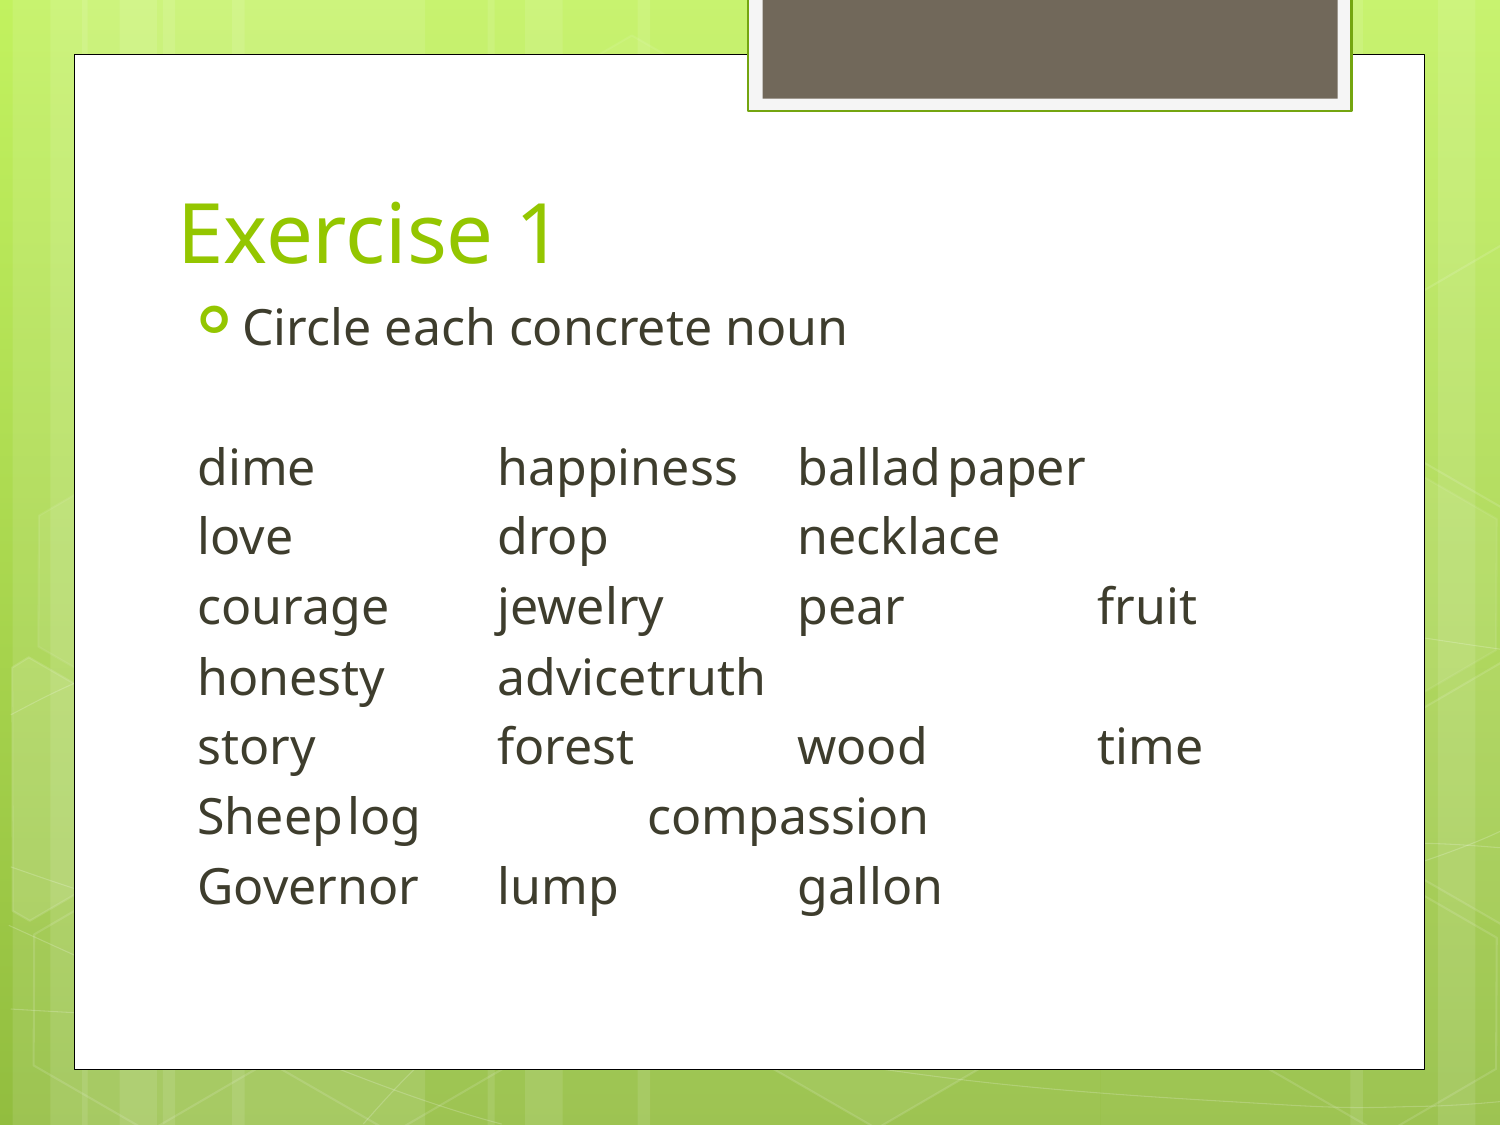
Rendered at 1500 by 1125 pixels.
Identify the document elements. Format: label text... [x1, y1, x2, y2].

title Exercise 1 [162, 99, 1315, 288]
list Circle each concrete noun dime happiness ballad paper love drop necklace courage jewelry pear fruit honesty advice truth story forest wood time Sheep log compassion Governor lump gallon [171, 287, 1338, 957]
